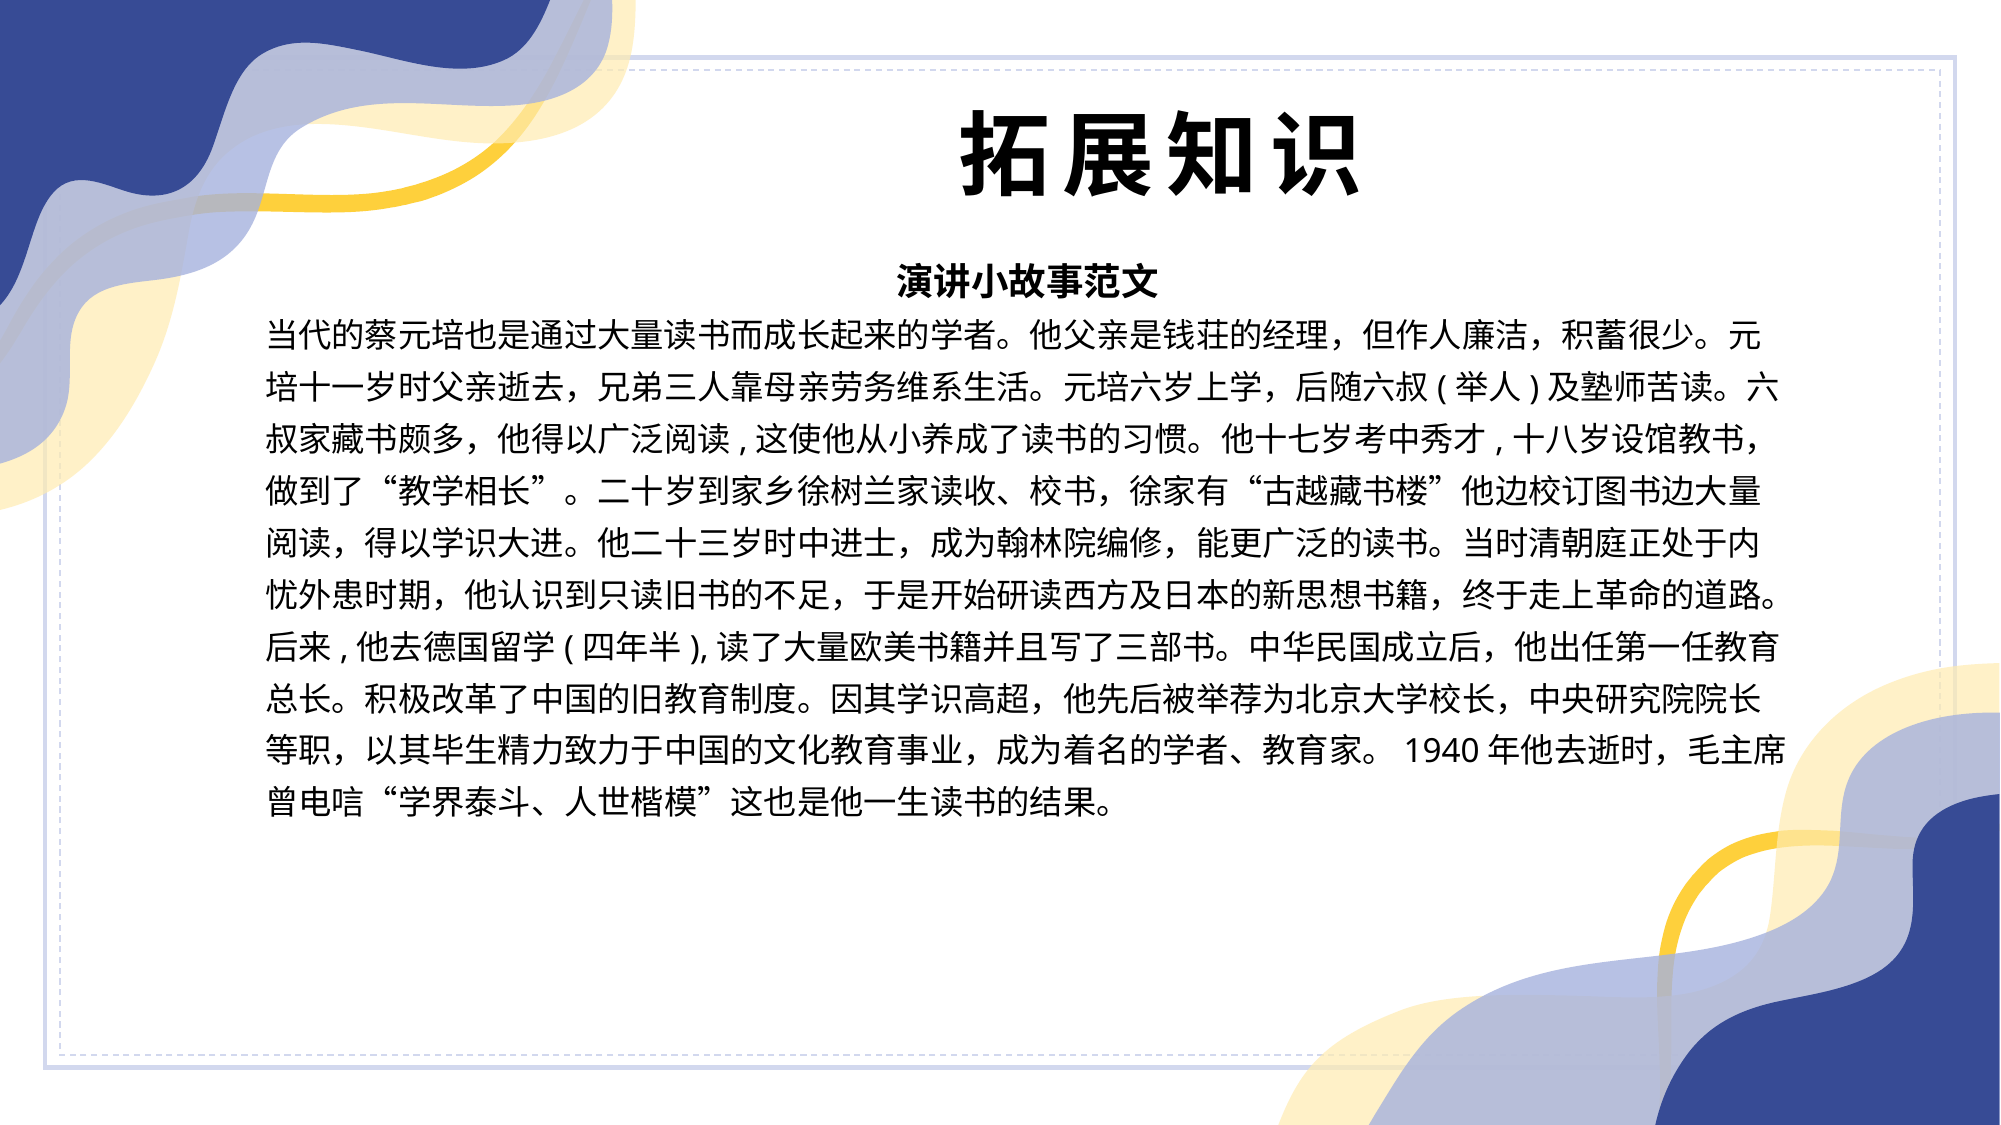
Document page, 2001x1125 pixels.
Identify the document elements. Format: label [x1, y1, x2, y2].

text_box [0, 0, 2000, 1125]
